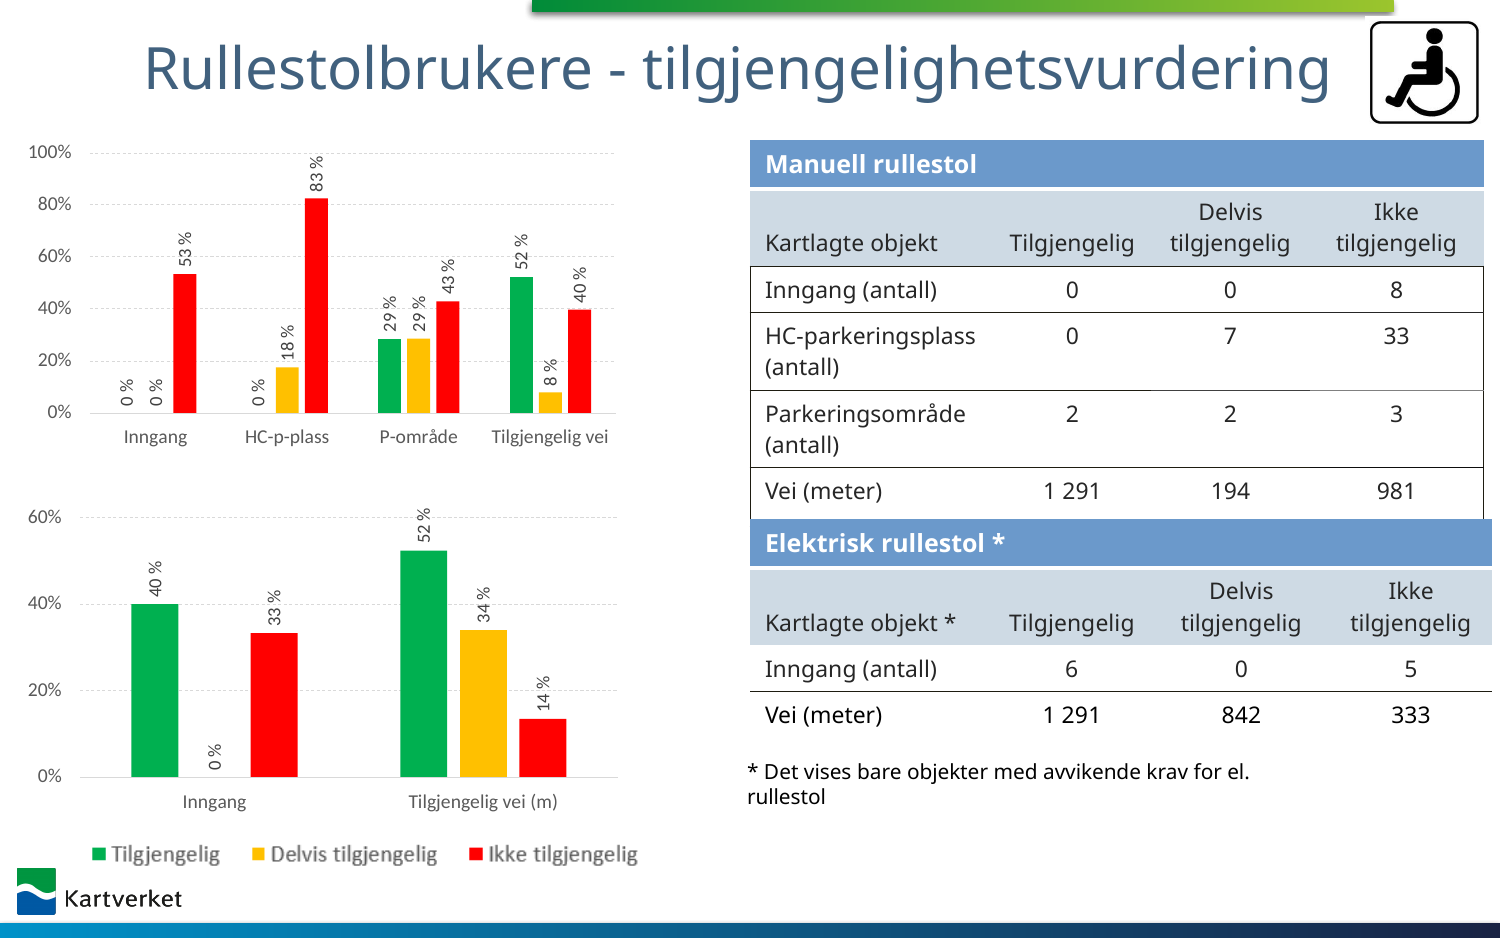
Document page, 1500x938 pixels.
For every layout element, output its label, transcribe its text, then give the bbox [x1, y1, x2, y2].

table_cell 8 [1310, 267, 1483, 312]
table_cell 981 [1310, 468, 1483, 519]
table_cell 0 [994, 267, 1151, 312]
table_cell Tilgjengelig [994, 191, 1151, 266]
table_cell 7 [1151, 313, 1310, 390]
table_header Elektrisk rullestol * [750, 519, 1492, 566]
table_cell 333 [1330, 692, 1492, 738]
table_cell Delvis tilgjengelig [1153, 570, 1330, 645]
text_box Rullestolbrukere - tilgjengelighetsvurdering [39, 12, 1348, 109]
table_cell Kartlagte objekt [750, 191, 994, 266]
table_cell Delvis tilgjengelig [1151, 191, 1310, 266]
table_cell Vei (meter) [750, 692, 991, 738]
table_cell Inngang (antall) [750, 645, 991, 691]
table_cell Inngang (antall) [751, 267, 994, 312]
table_cell 1 291 [991, 692, 1153, 738]
table_cell 1 291 [994, 468, 1151, 519]
table_cell 0 [994, 313, 1151, 390]
text_box * Det vises bare objekter med avvikende krav for el. rullestol [732, 751, 1317, 816]
table_cell 2 [1151, 391, 1310, 467]
table_cell 842 [1153, 692, 1330, 738]
picture [20, 499, 630, 822]
table_cell 6 [991, 645, 1153, 691]
table_cell Ikke tilgjengelig [1330, 570, 1492, 645]
table_header Manuell rullestol [750, 140, 1484, 187]
table_cell HC-parkeringsplass (antall) [751, 313, 994, 390]
table_cell 2 [994, 391, 1151, 467]
picture [86, 838, 643, 870]
table_cell Kartlagte objekt * [750, 570, 991, 645]
table_cell Tilgjengelig [991, 570, 1153, 645]
table_cell 194 [1151, 468, 1310, 519]
table_cell 3 [1310, 391, 1483, 467]
picture [20, 135, 629, 457]
table_cell Ikke tilgjengelig [1310, 191, 1484, 266]
table_cell 0 [1153, 645, 1330, 691]
table_cell Parkeringsområde (antall) [751, 391, 994, 467]
picture [1365, 16, 1484, 129]
table_cell 5 [1330, 645, 1492, 691]
table_cell Vei (meter) [751, 468, 994, 519]
table_cell 33 [1310, 313, 1483, 390]
table_cell 0 [1151, 267, 1310, 312]
